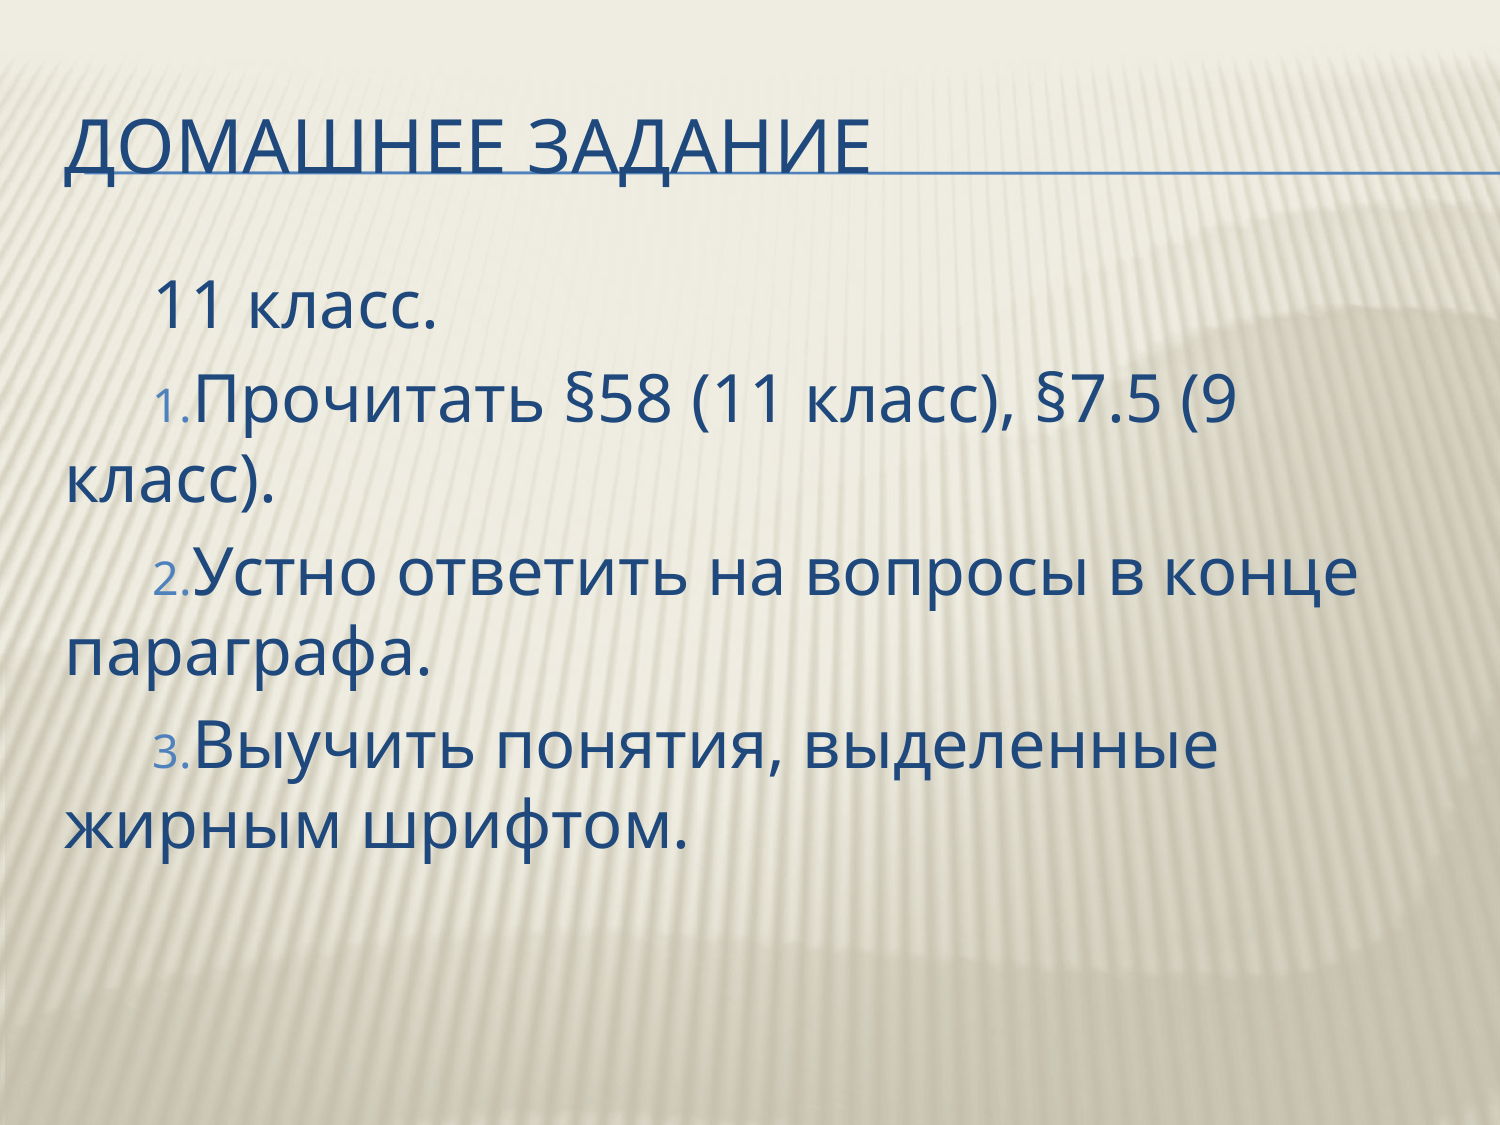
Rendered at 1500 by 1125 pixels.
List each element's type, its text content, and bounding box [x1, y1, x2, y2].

list 11 класс. Прочитать §58 (11 класс), §7.5 (9 класс). Устно ответить на вопросы в конце параграфа. Выучить понятия, выделенные жирным шрифтом. [50, 254, 1475, 998]
title Домашнее задание [50, 75, 1475, 213]
